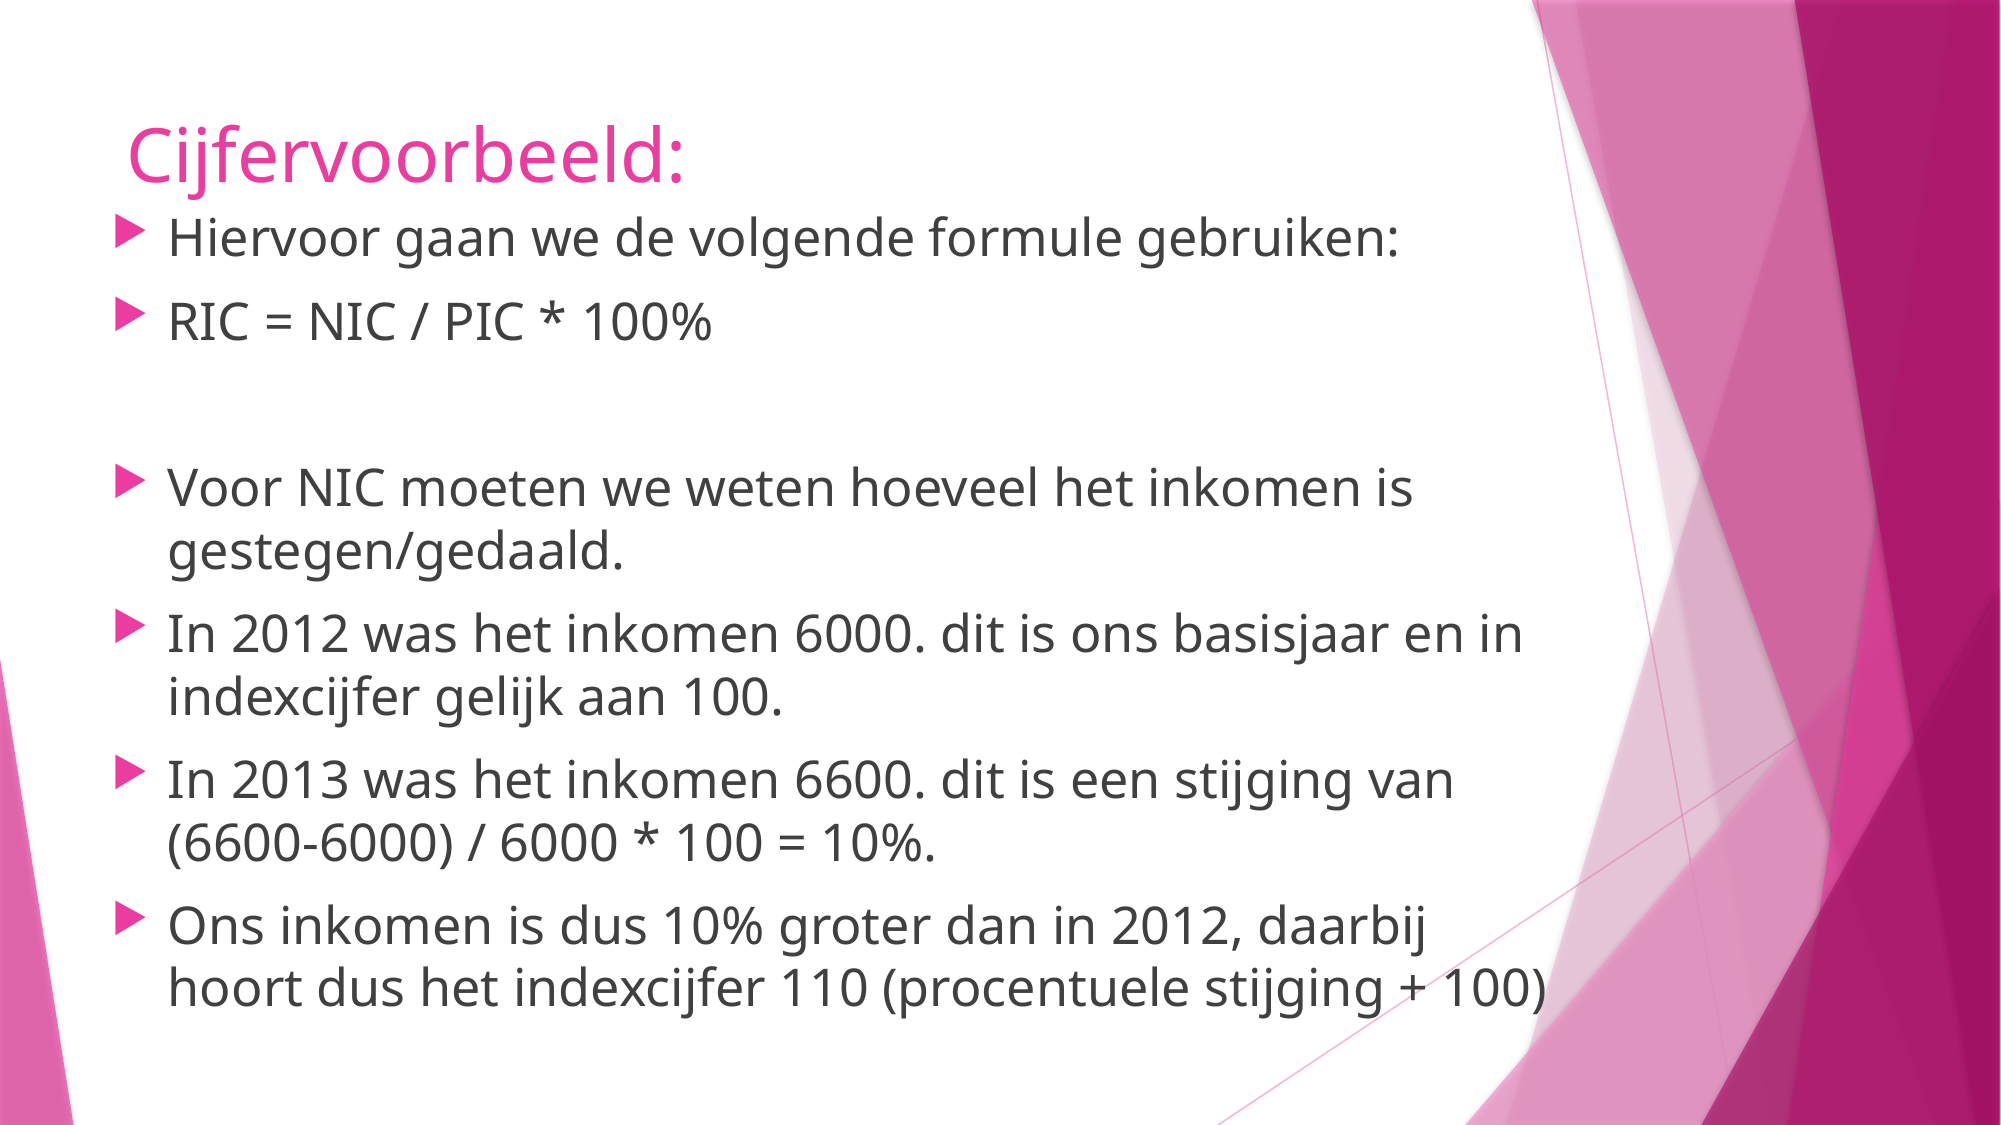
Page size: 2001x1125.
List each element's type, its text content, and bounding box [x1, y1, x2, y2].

list Hiervoor gaan we de volgende formule gebruiken: RIC = NIC / PIC * 100% Voor NIC moeten we weten hoeveel het inkomen is gestegen/gedaald. In 2012 was het inkomen 6000. dit is ons basisjaar en in indexcijfer gelijk aan 100. In 2013 was het inkomen 6600. dit is een stijging van (6600-6000) / 6000 * 100 = 10%. Ons inkomen is dus 10% groter dan in 2012, daarbij hoort dus het indexcijfer 110 (procentuele stijging + 100) [96, 197, 1591, 1080]
title Cijfervoorbeeld: [111, 99, 1522, 197]
